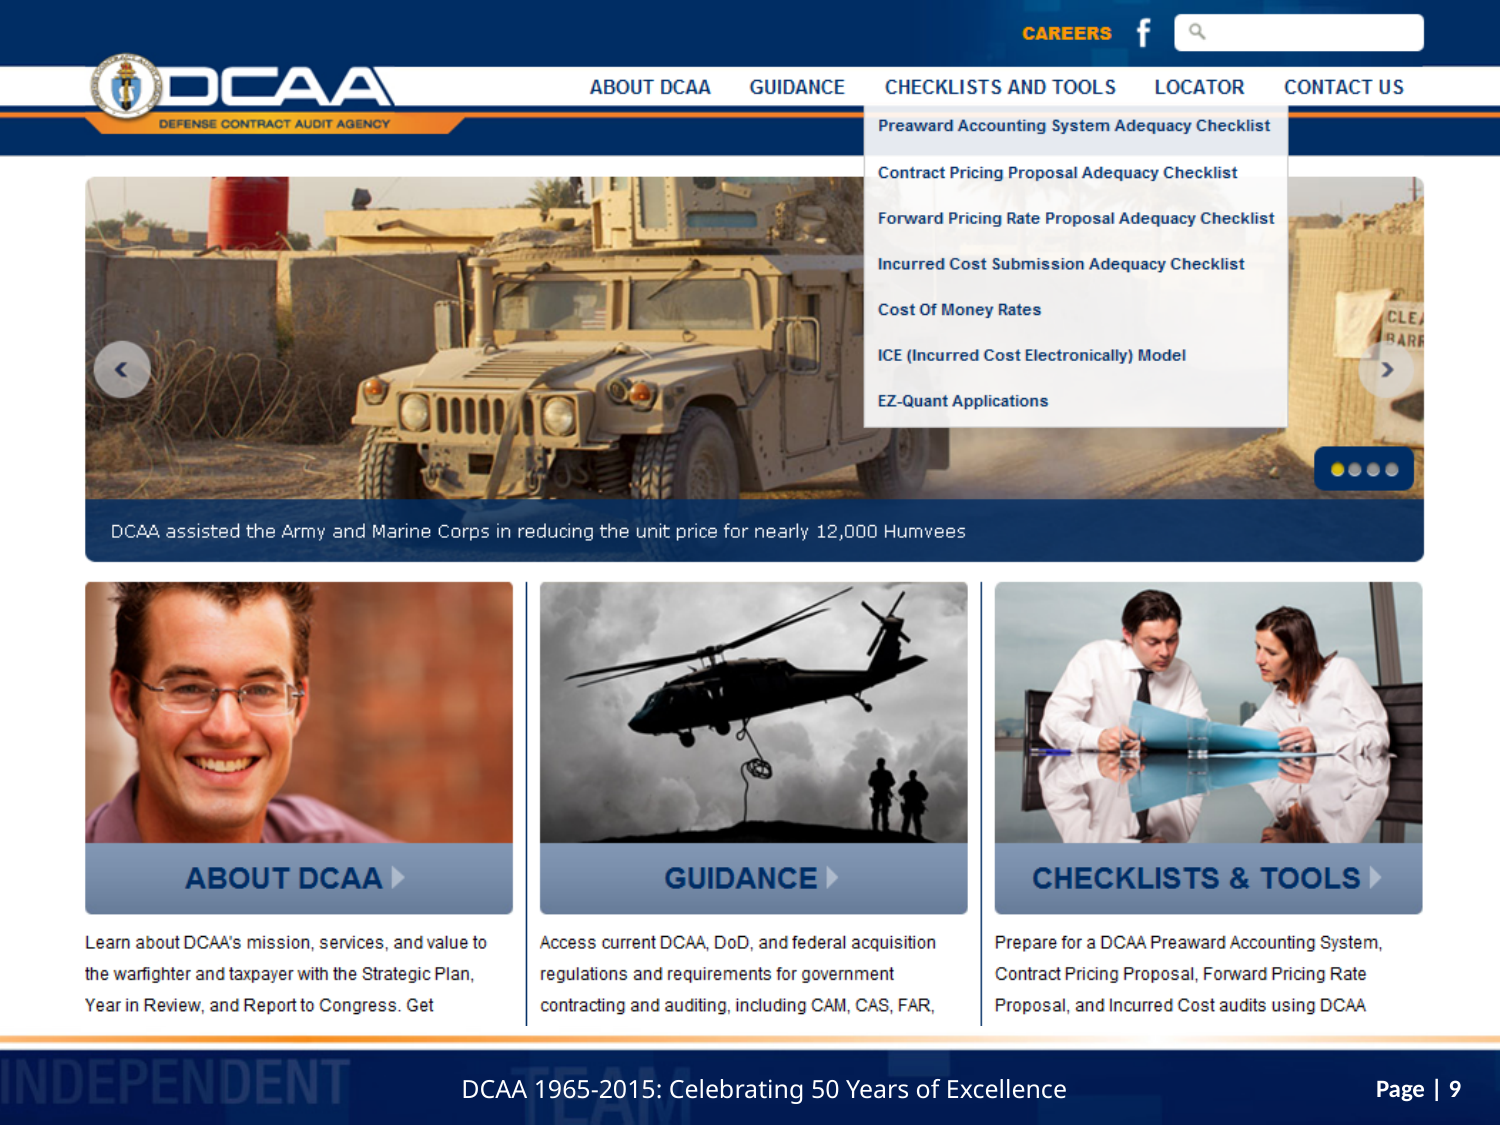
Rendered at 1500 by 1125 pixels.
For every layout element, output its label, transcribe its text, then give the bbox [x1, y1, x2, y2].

slide_number Page | 9 [1234, 1065, 1477, 1111]
picture [0, 0, 1500, 1125]
text_box DCAA 1965-2015: Celebrating 50 Years of Excellence [446, 1066, 1083, 1112]
